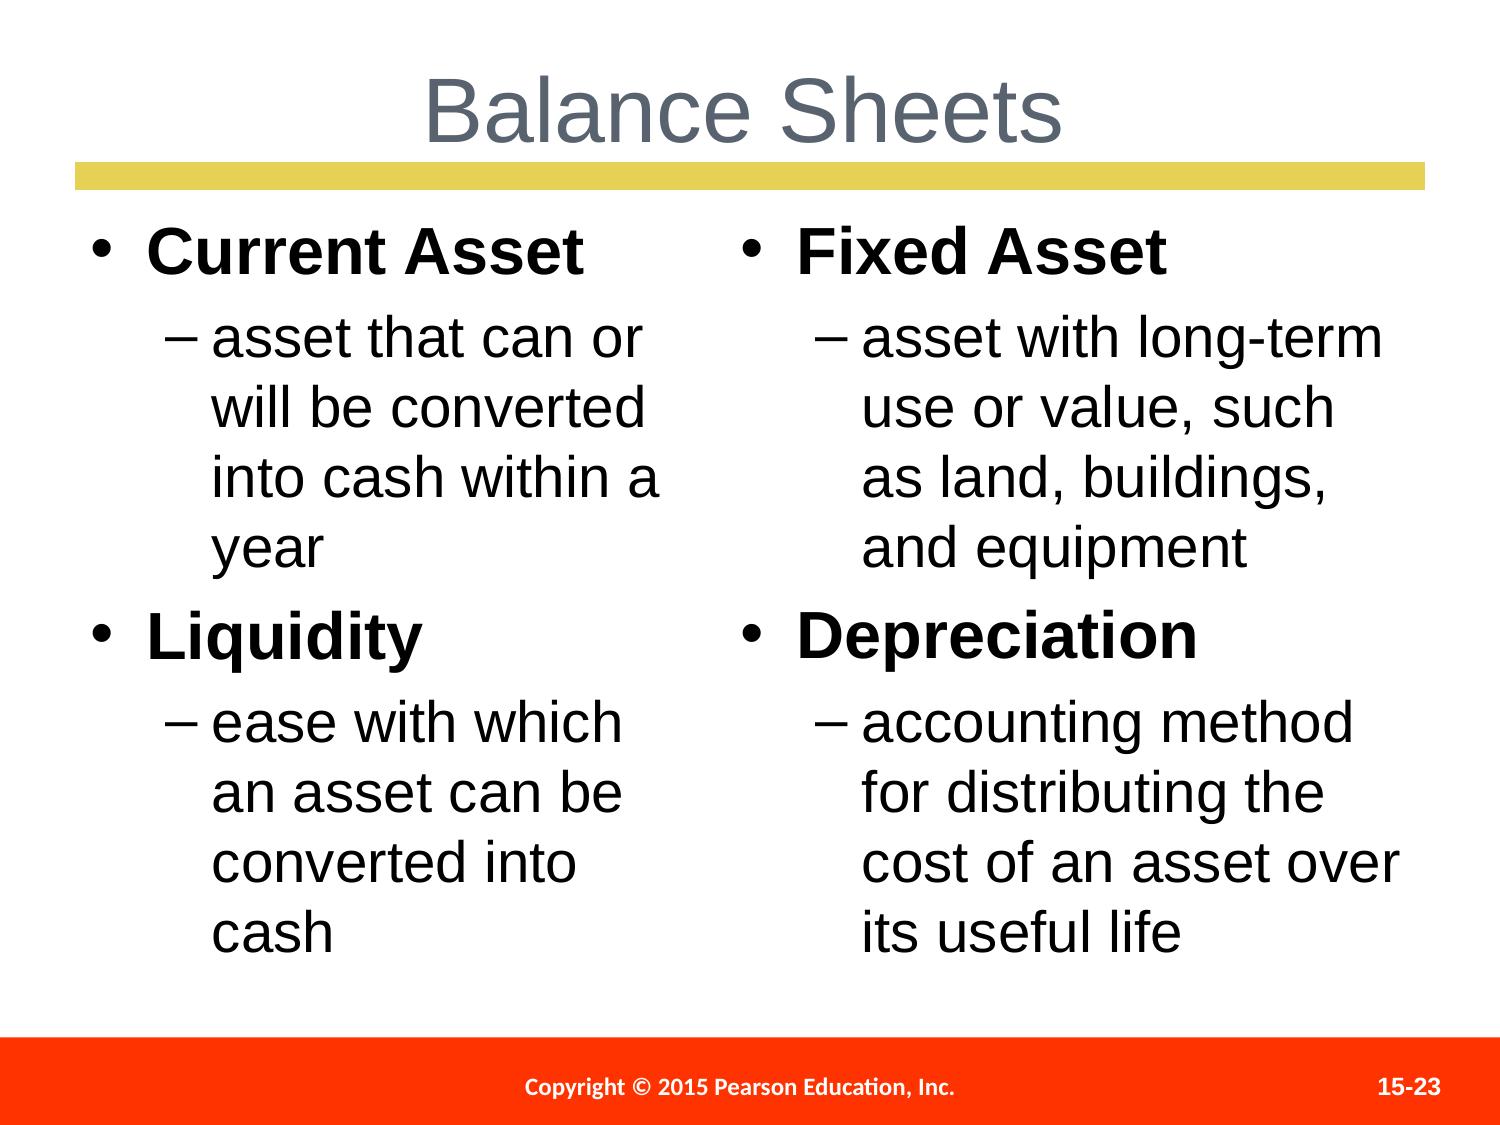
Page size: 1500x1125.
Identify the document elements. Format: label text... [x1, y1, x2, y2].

list Current Asset asset that can or will be converted into cash within a year Liquidity ease with which an asset can be converted into cash [74, 199, 688, 1006]
title Balance Sheets [49, 12, 1438, 201]
text_box Fixed Asset asset with long-term use or value, such as land, buildings, and equipment Depreciation accounting method for distributing the cost of an asset over its useful life [725, 199, 1425, 1005]
